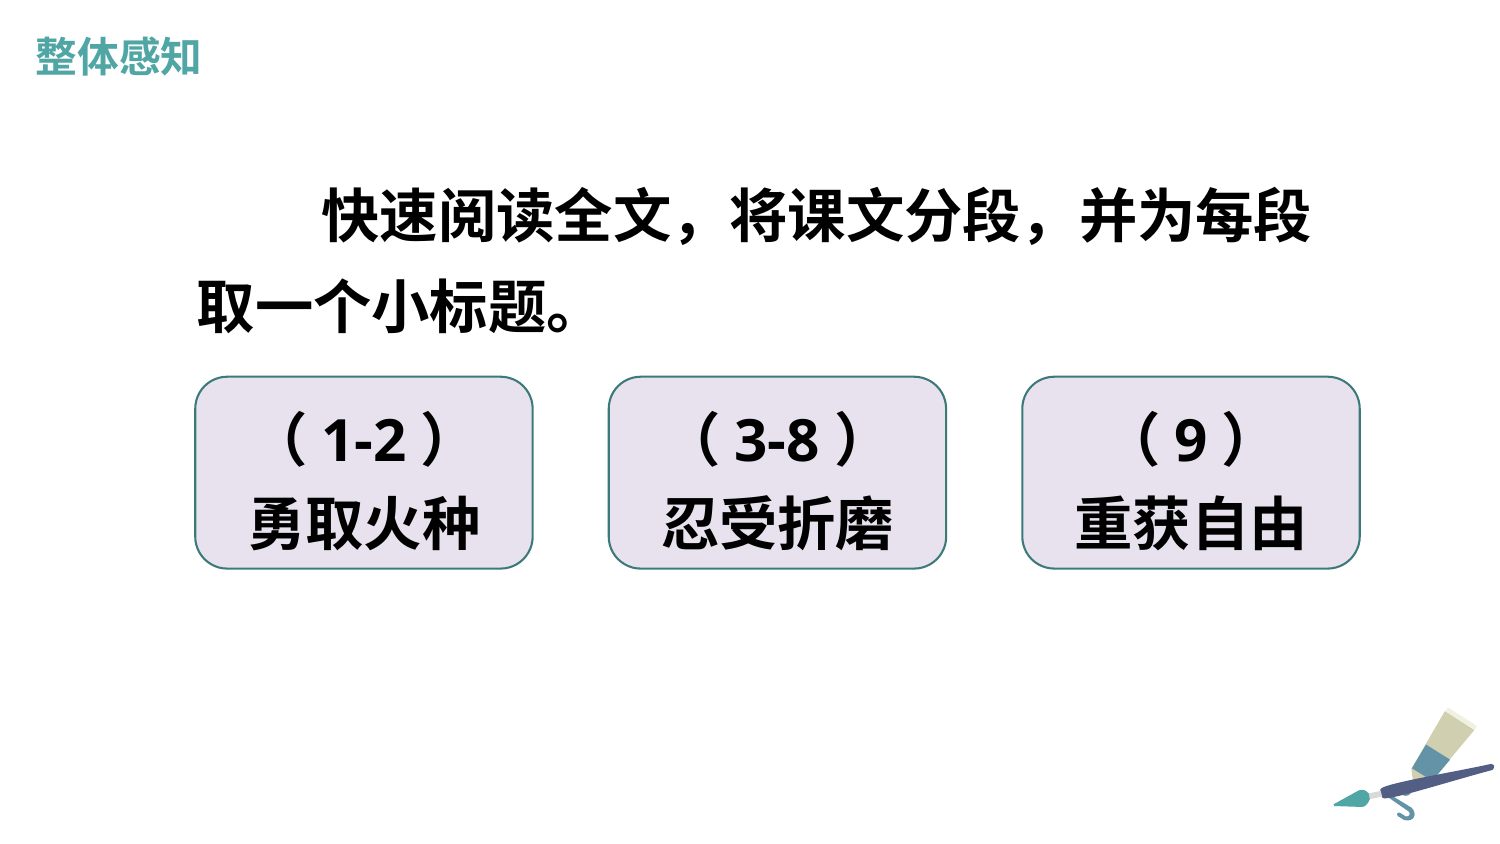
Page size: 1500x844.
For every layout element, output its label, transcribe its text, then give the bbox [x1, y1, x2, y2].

text_box （9） 重获自由 [1021, 375, 1361, 570]
text_box （3-8） 忍受折磨 [607, 375, 948, 570]
text_box 快速阅读全文，将课文分段，并为每段取一个小标题。 [185, 152, 1351, 346]
text_box 整体感知 [24, 25, 261, 87]
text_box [1358, 708, 1481, 844]
text_box （1-2） 勇取火种 [194, 375, 534, 570]
